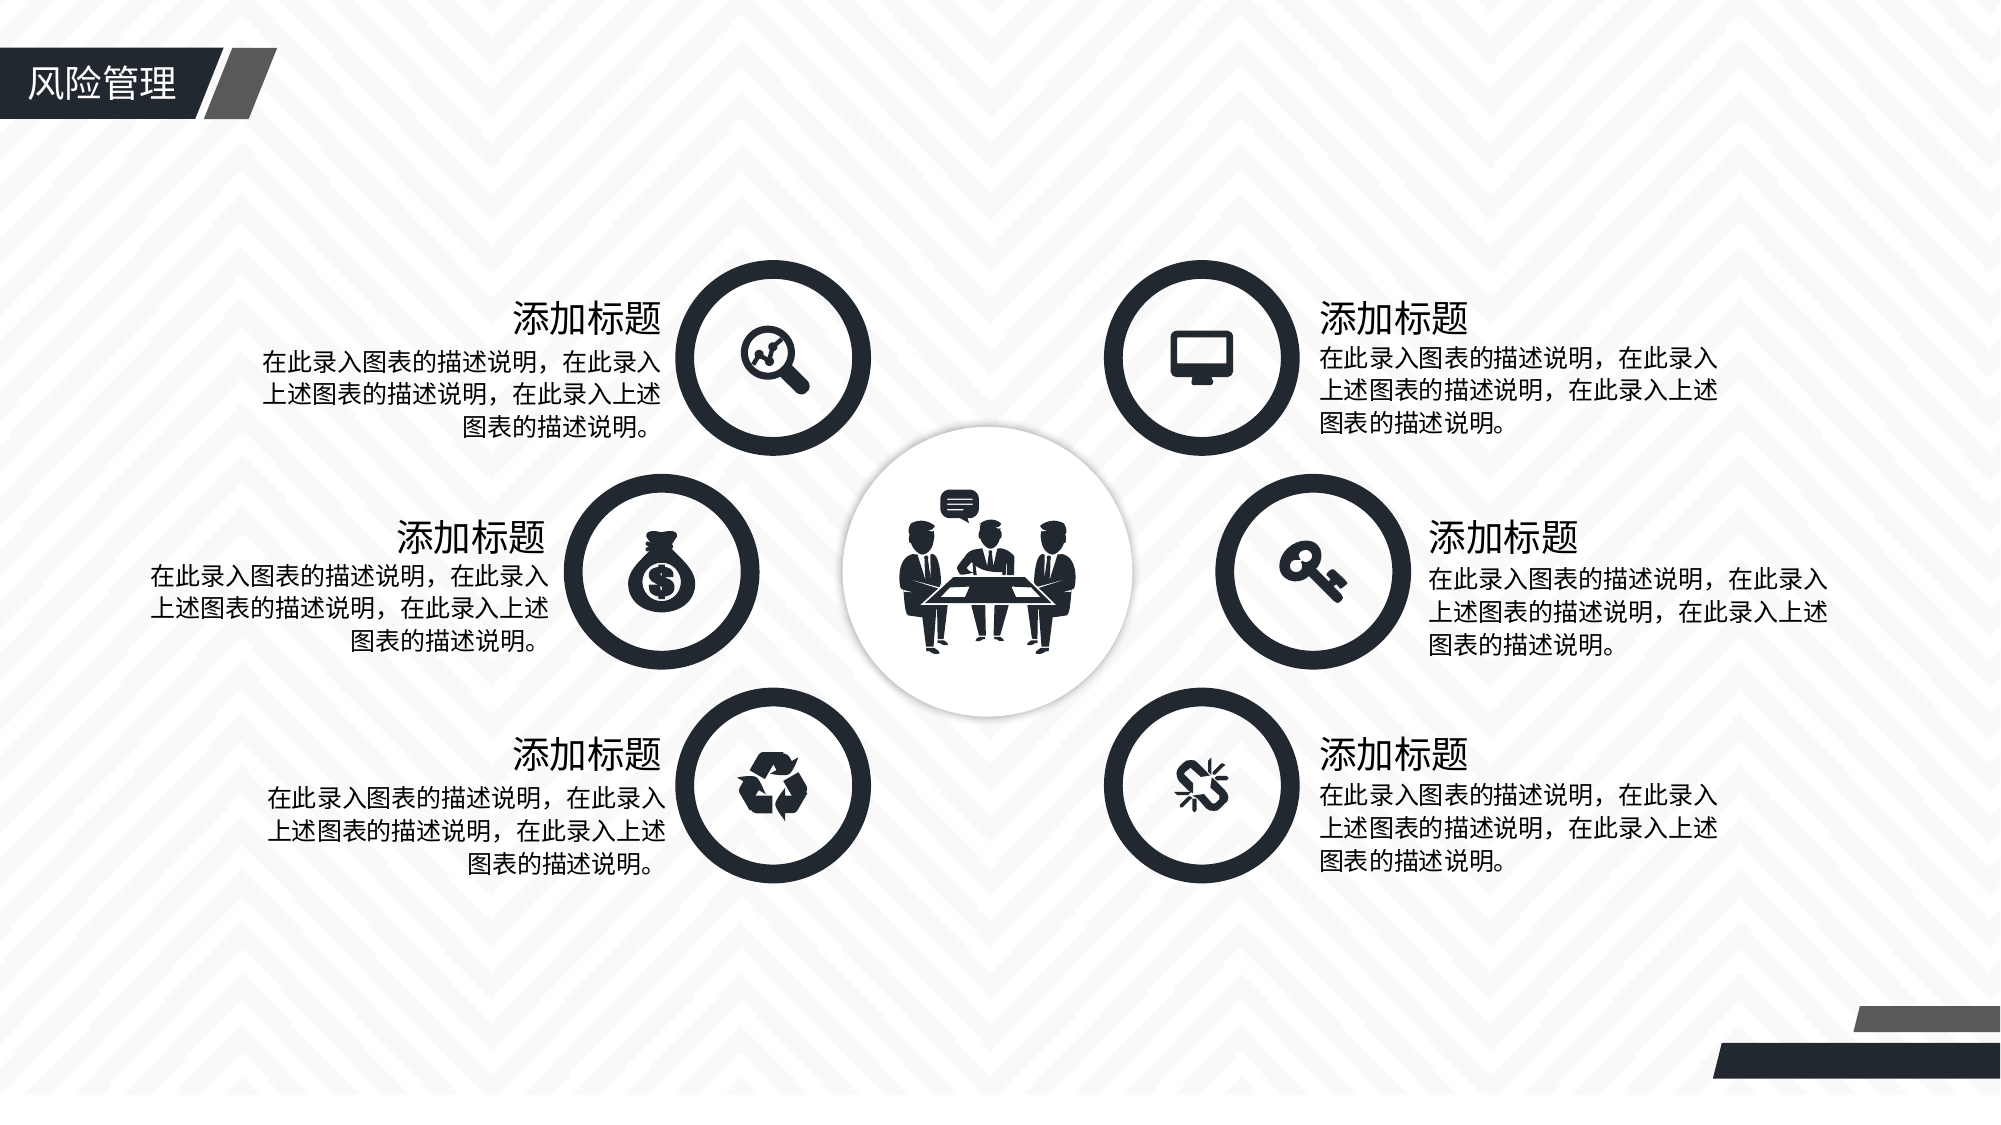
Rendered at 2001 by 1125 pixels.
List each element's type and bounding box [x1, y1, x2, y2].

text_box [132, 506, 551, 645]
text_box [573, 483, 751, 661]
text_box [1224, 483, 1402, 661]
text_box [1319, 723, 1738, 864]
text_box [1428, 506, 1847, 649]
text_box [244, 287, 663, 431]
text_box [1113, 696, 1291, 874]
text_box [684, 269, 862, 447]
picture [0, 0, 2001, 1125]
text_box [1113, 269, 1291, 447]
text_box [842, 426, 1133, 717]
text_box [248, 723, 668, 867]
text_box [684, 696, 862, 874]
text_box [1319, 287, 1738, 427]
